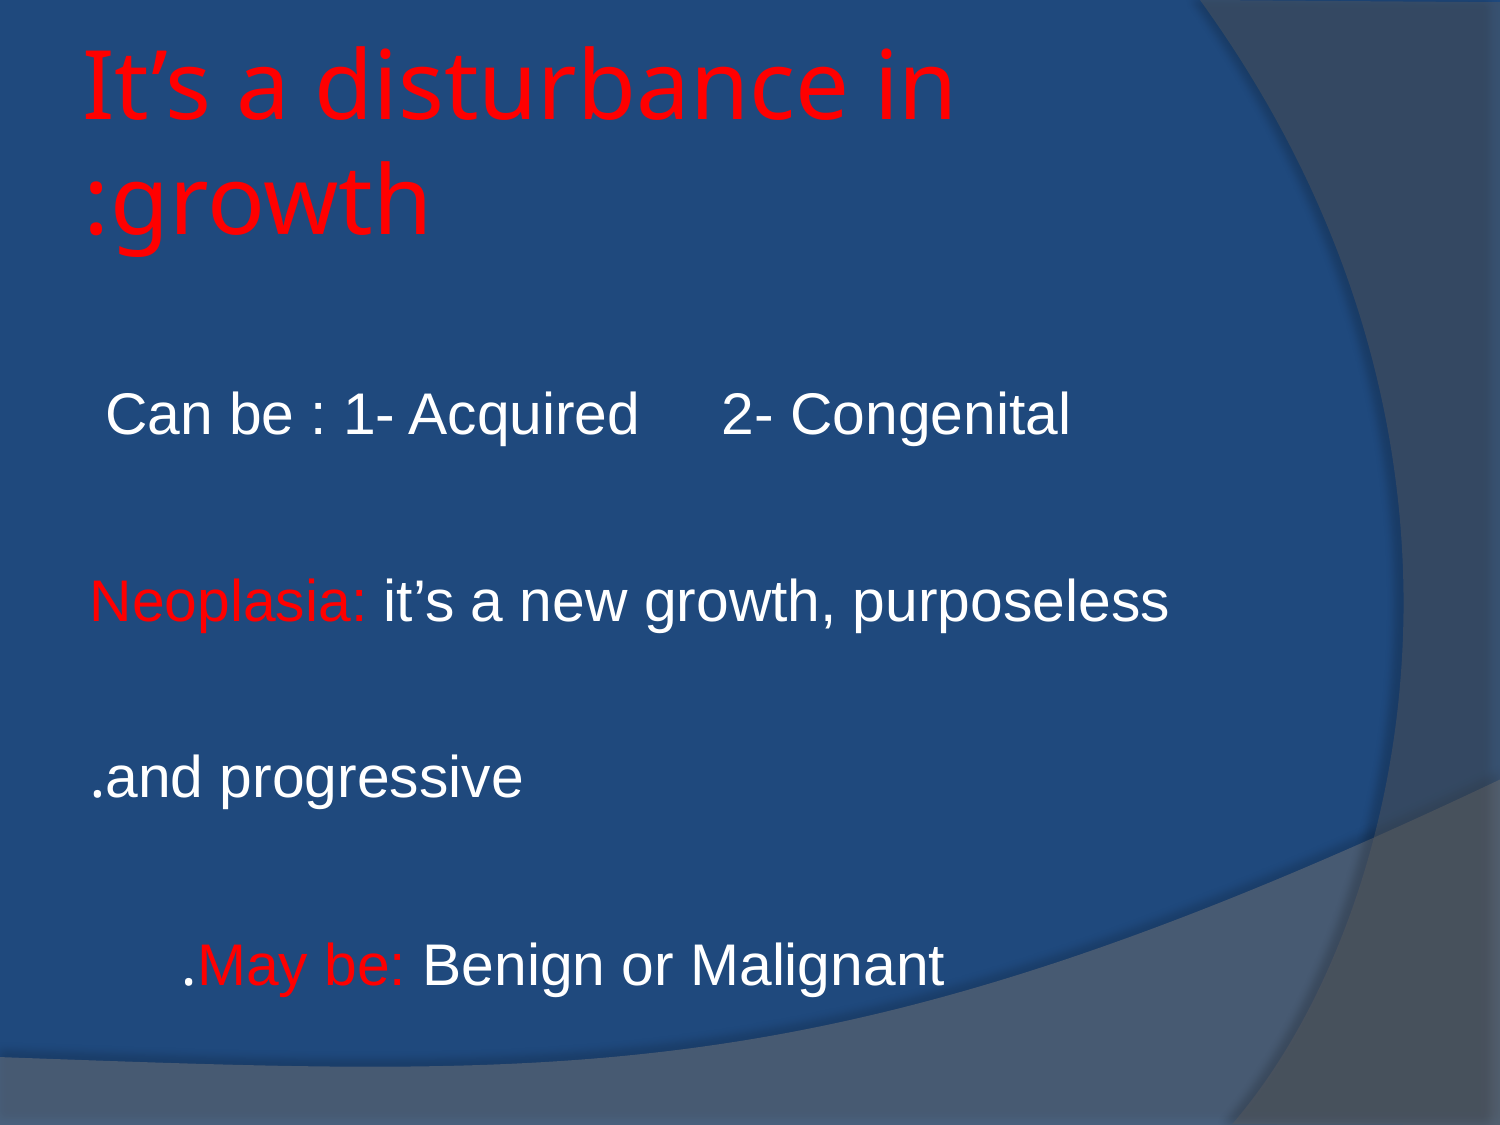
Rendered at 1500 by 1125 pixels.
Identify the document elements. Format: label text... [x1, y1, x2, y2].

title It’s a disturbance in growth: [75, 45, 1300, 233]
list Can be : 1- Acquired 2- Congenital Neoplasia: it’s a new growth, purposeless and progressive. May be: Benign or Malignant. [75, 262, 1300, 1005]
